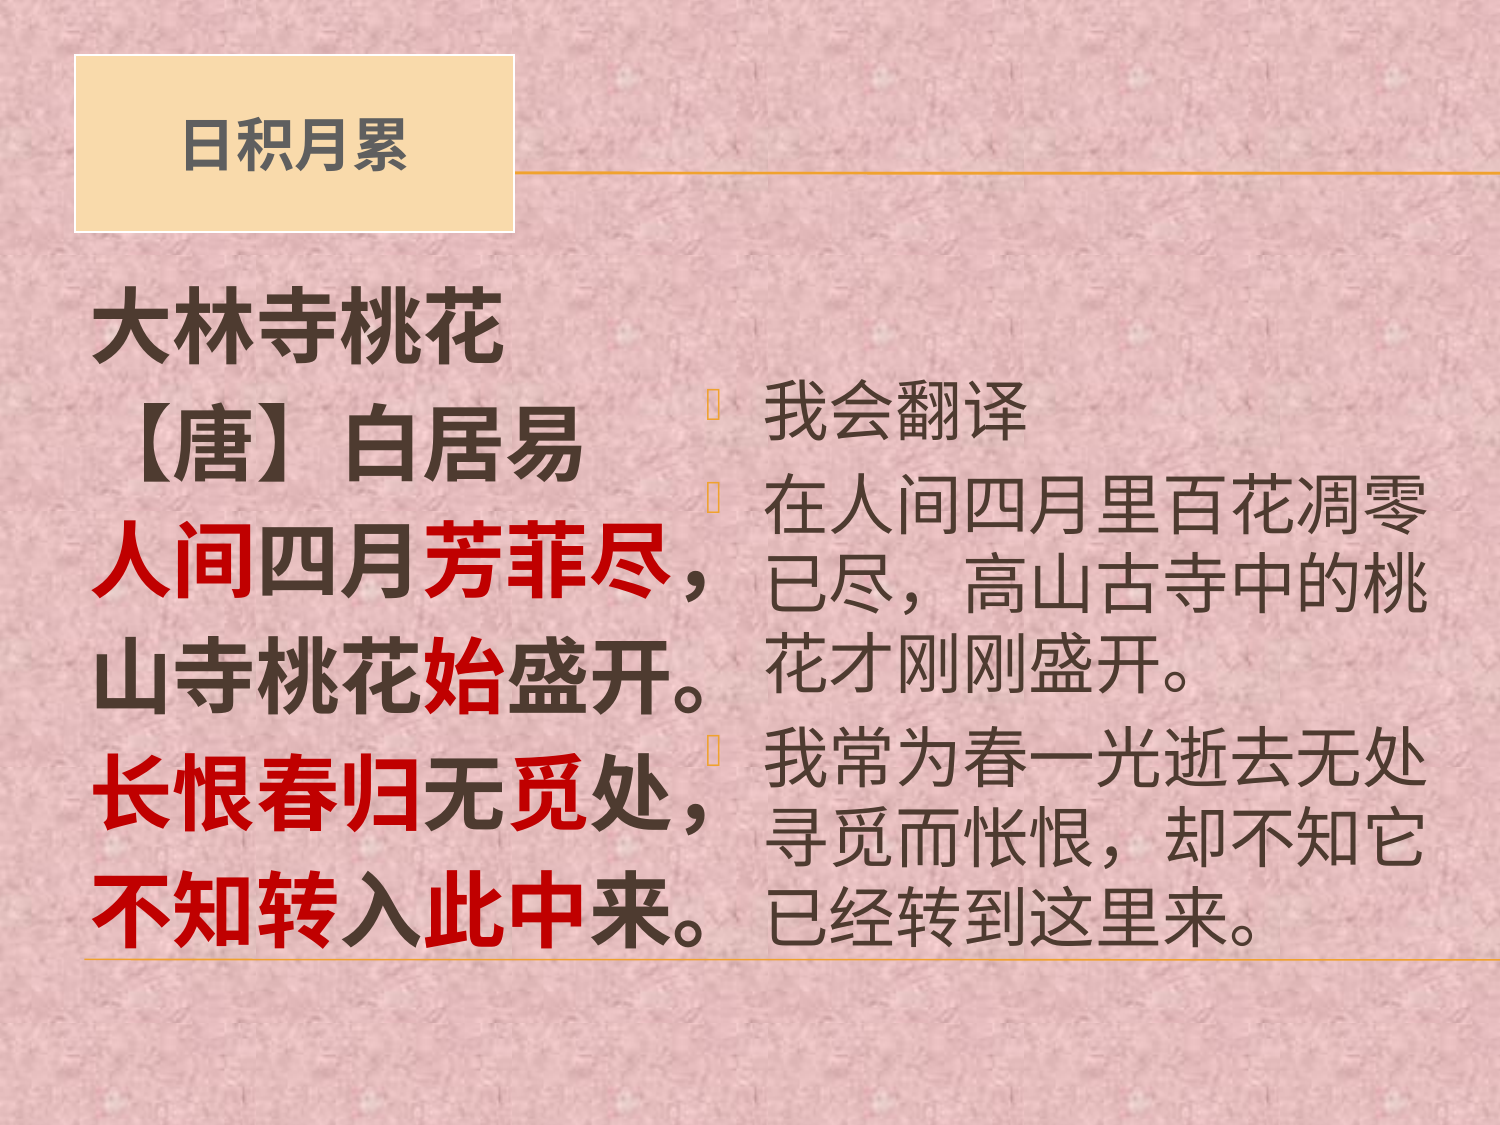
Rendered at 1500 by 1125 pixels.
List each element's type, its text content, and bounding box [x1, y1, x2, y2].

title 日积月累 [75, 54, 514, 232]
list 我会翻译 在人间四月里百花凋零已尽，高山古寺中的桃花才刚刚盛开。 我常为春一光逝去无处寻觅而怅恨，却不知它已经转到这里来。 [690, 361, 1463, 1012]
picture [0, 0, 1500, 1125]
list 大林寺桃花 【唐】白居易 人间四月芳菲尽， 山寺桃花始盛开。 长恨春归无觅处， 不知转入此中来。 [75, 267, 750, 1012]
